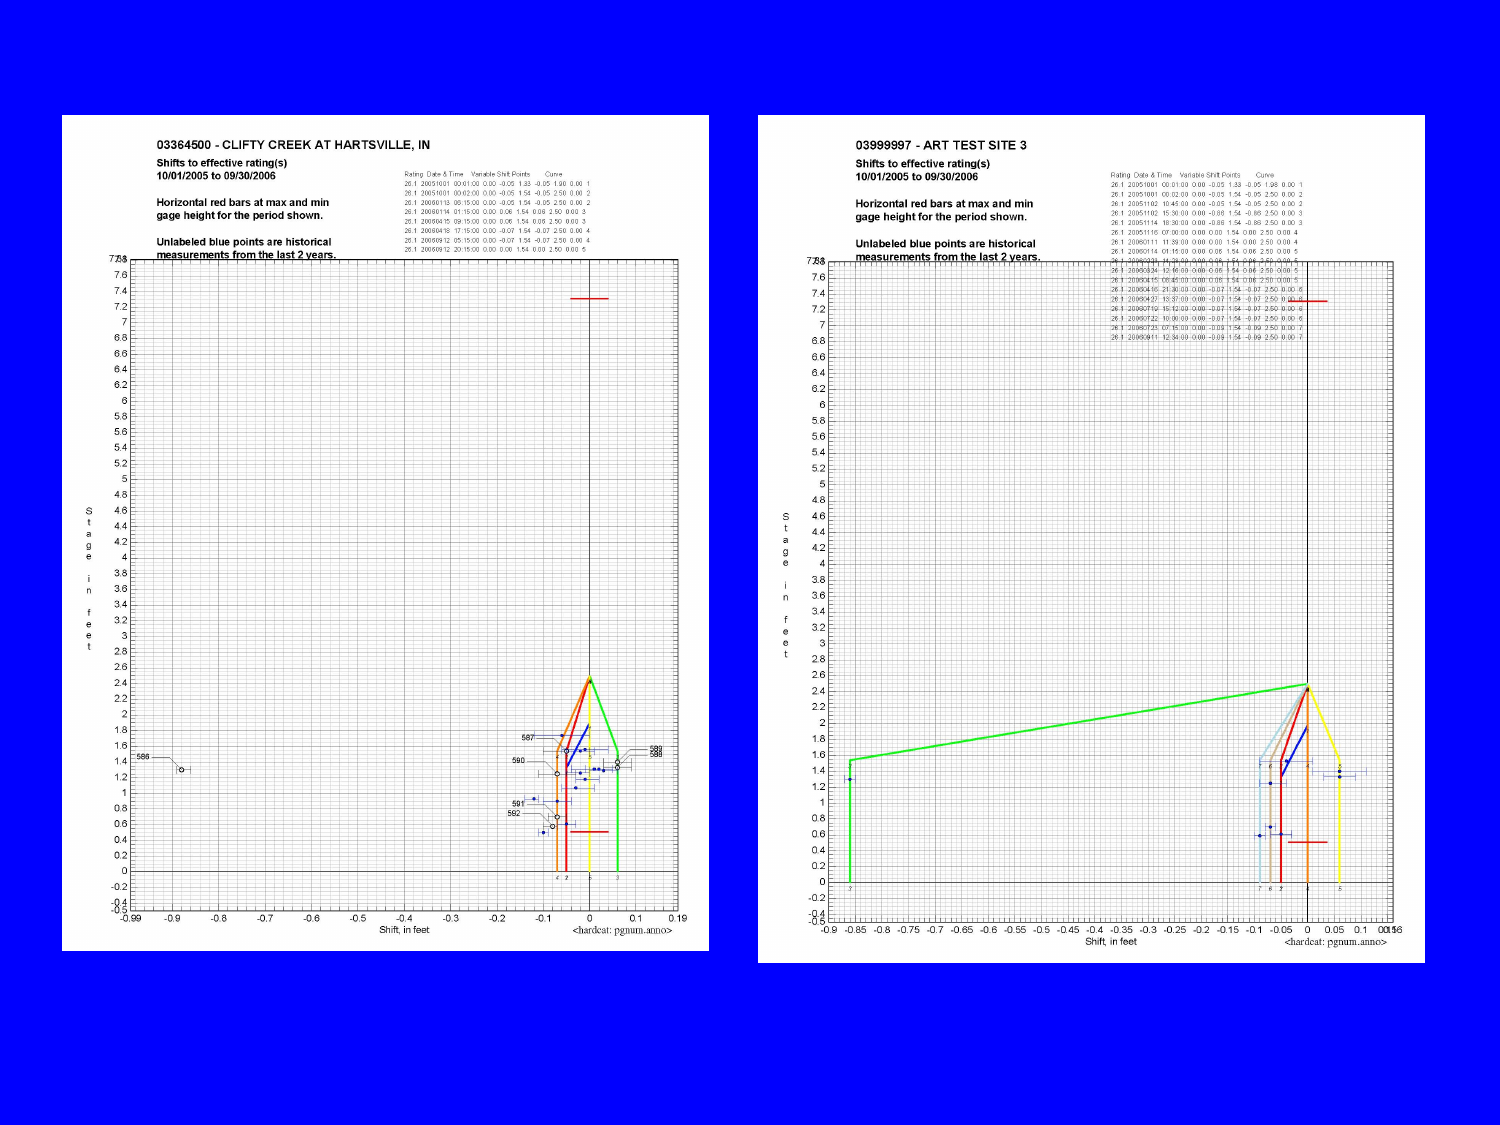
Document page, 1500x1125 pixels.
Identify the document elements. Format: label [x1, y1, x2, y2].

picture [758, 114, 1425, 963]
picture [62, 114, 709, 951]
